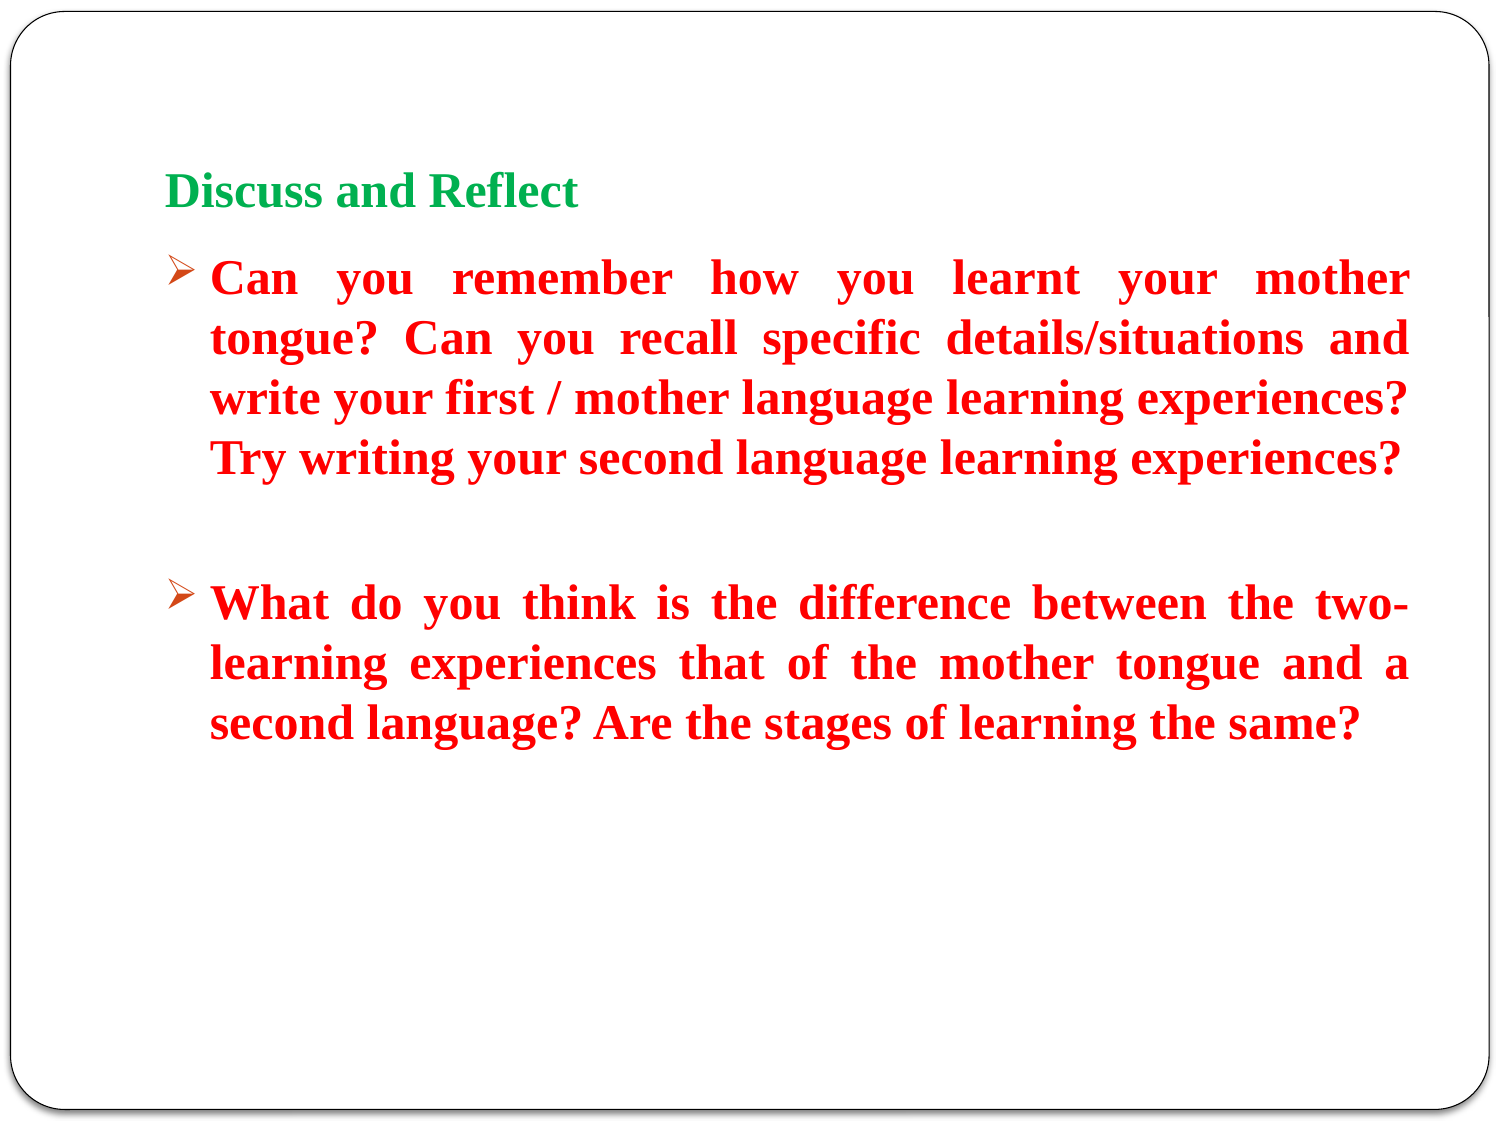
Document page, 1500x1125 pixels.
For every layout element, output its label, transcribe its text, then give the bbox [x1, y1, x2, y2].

list Can you remember how you learnt your mother tongue? Can you recall specific details/situations and write your first / mother language learning experiences? Try writing your second language learning experiences? What do you think is the difference between the two-learning experiences that of the mother tongue and a second language? Are the stages of learning the same? [150, 237, 1425, 988]
title Discuss and Reflect [150, 45, 1425, 233]
